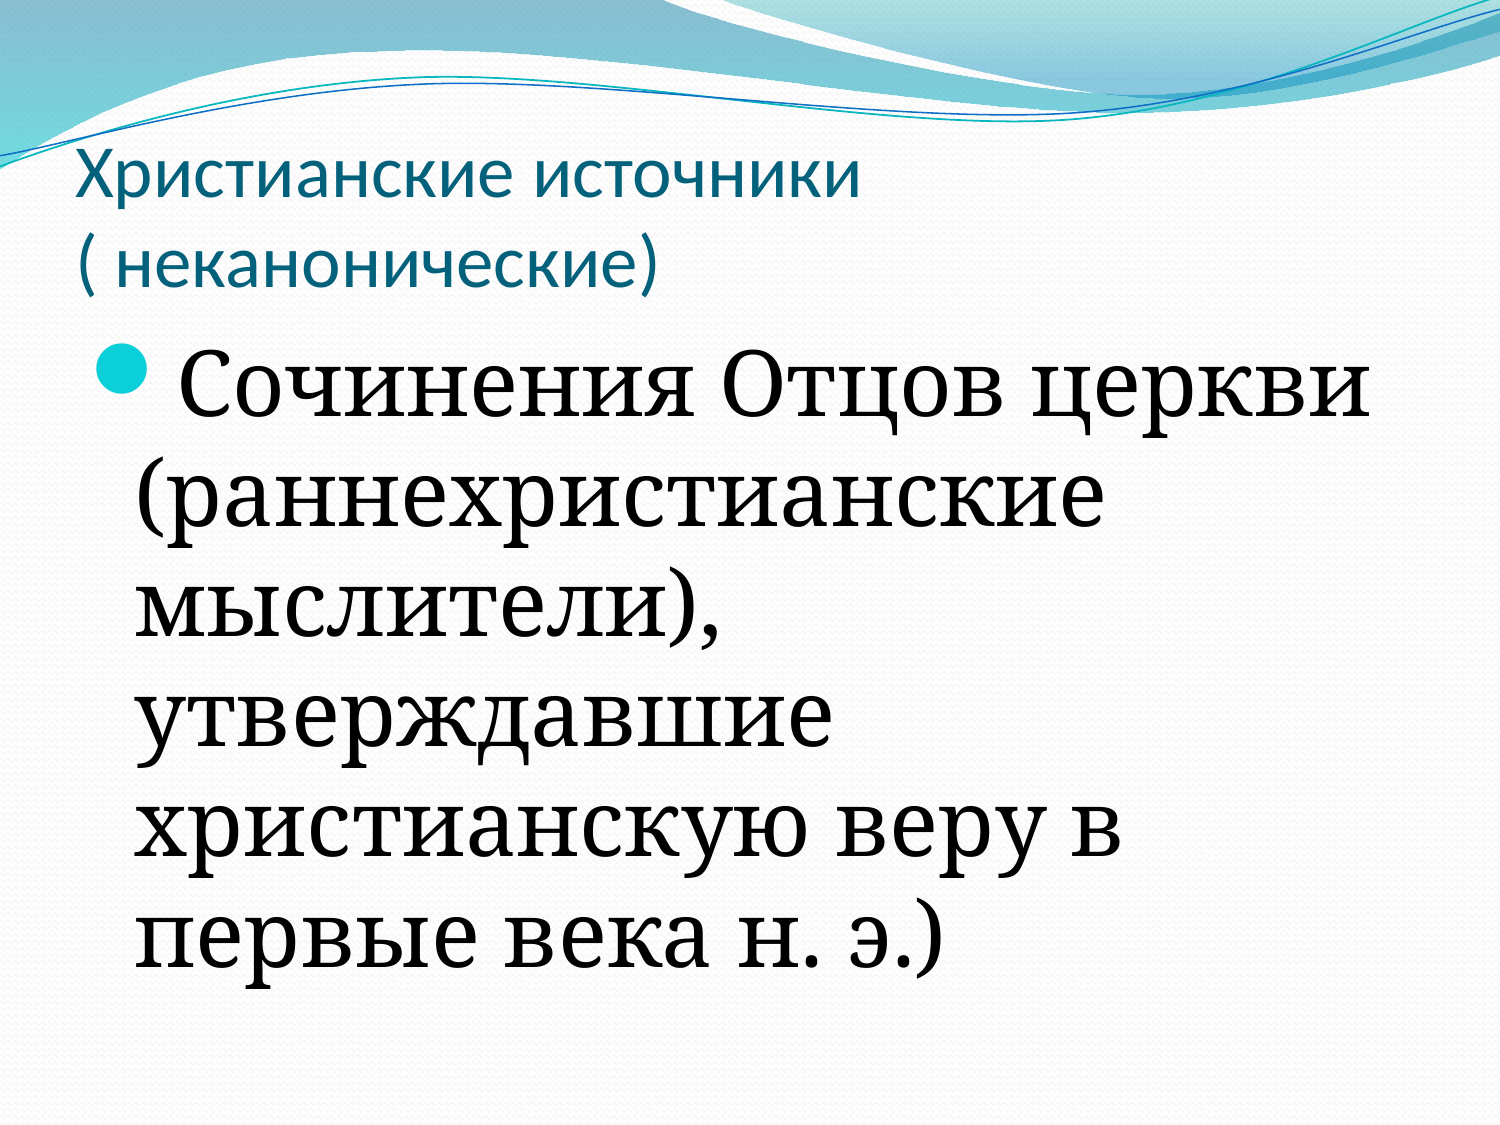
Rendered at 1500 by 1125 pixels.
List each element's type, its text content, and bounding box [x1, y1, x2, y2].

title Христианские источники ( неканонические) [75, 115, 1425, 303]
list Сочинения Отцов церкви (раннехристианские мыслители), утверждавшие христианскую веру в первые века н. э.) [75, 317, 1425, 1038]
